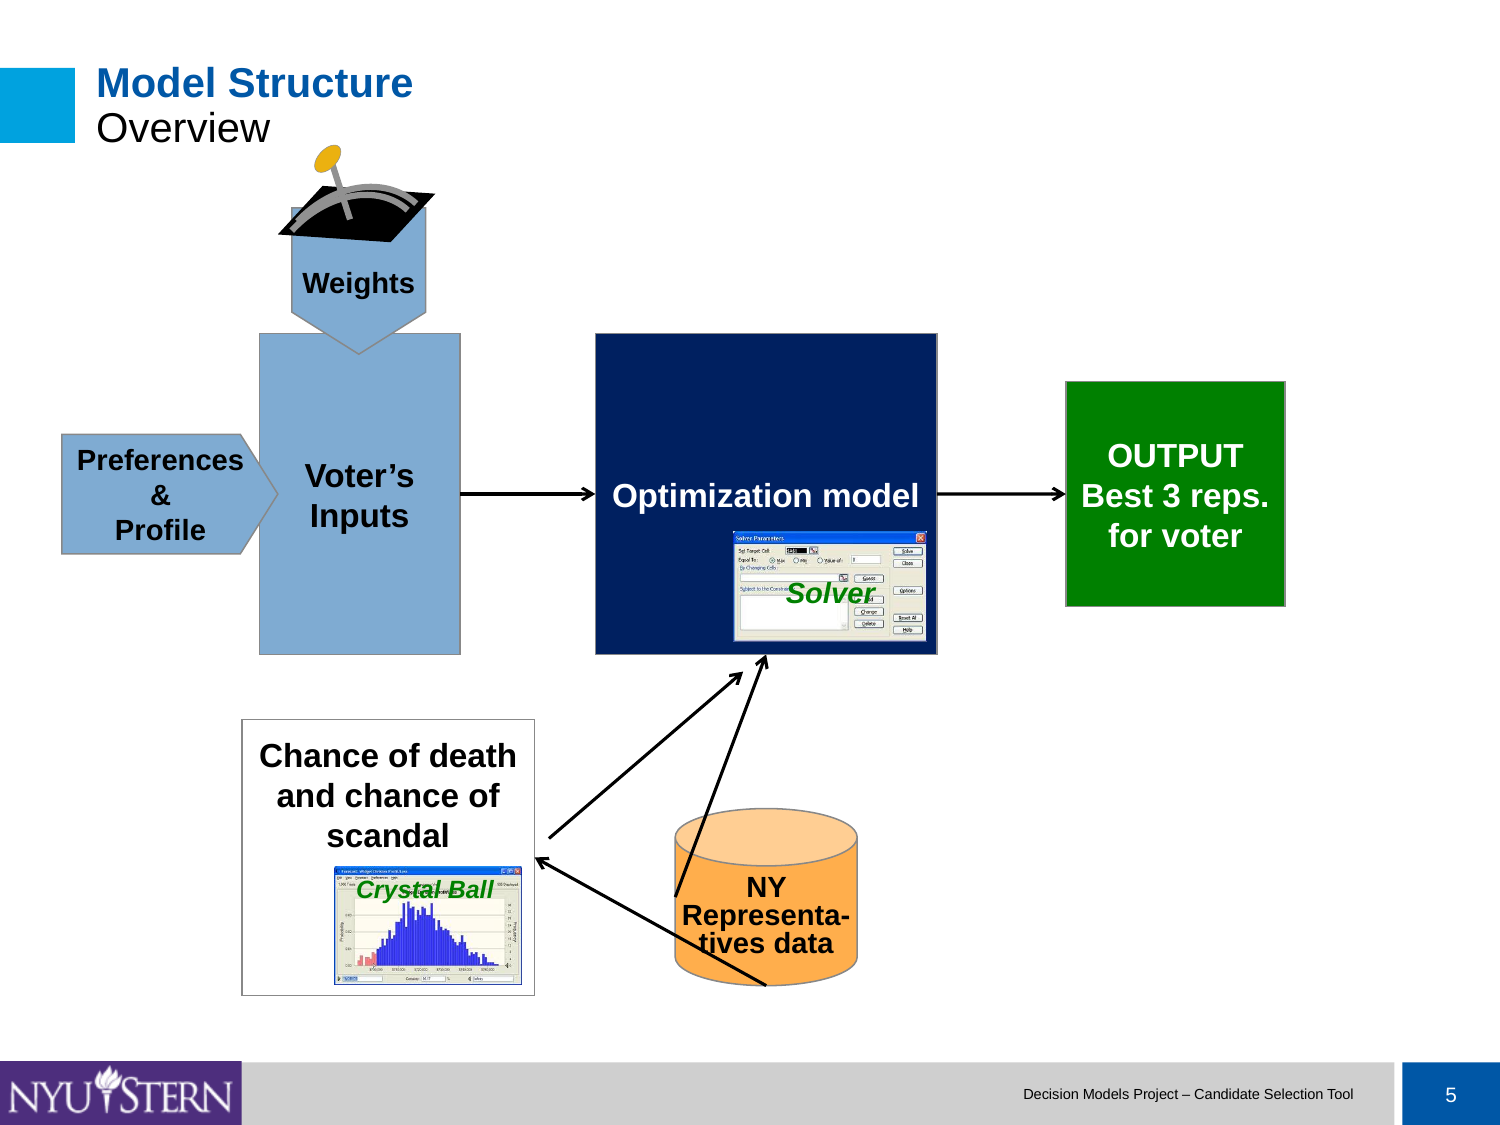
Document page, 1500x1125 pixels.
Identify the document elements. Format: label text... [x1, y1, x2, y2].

text_box Weights [291, 207, 426, 355]
text_box Chance of death and chance of scandal [241, 719, 535, 996]
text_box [534, 857, 676, 898]
picture [0, 1061, 242, 1125]
picture [334, 866, 522, 985]
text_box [548, 671, 744, 839]
picture [732, 531, 927, 642]
text_box Preferences & Profile [61, 434, 278, 554]
text_box Voter’s Inputs [259, 333, 461, 655]
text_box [285, 146, 410, 259]
text_box Optimization model [595, 333, 937, 655]
text_box NY Representa-tives data [675, 808, 858, 986]
title Model Structure Overview [95, 60, 1261, 162]
text_box OUTPUT Best 3 reps. for voter [1065, 381, 1286, 607]
